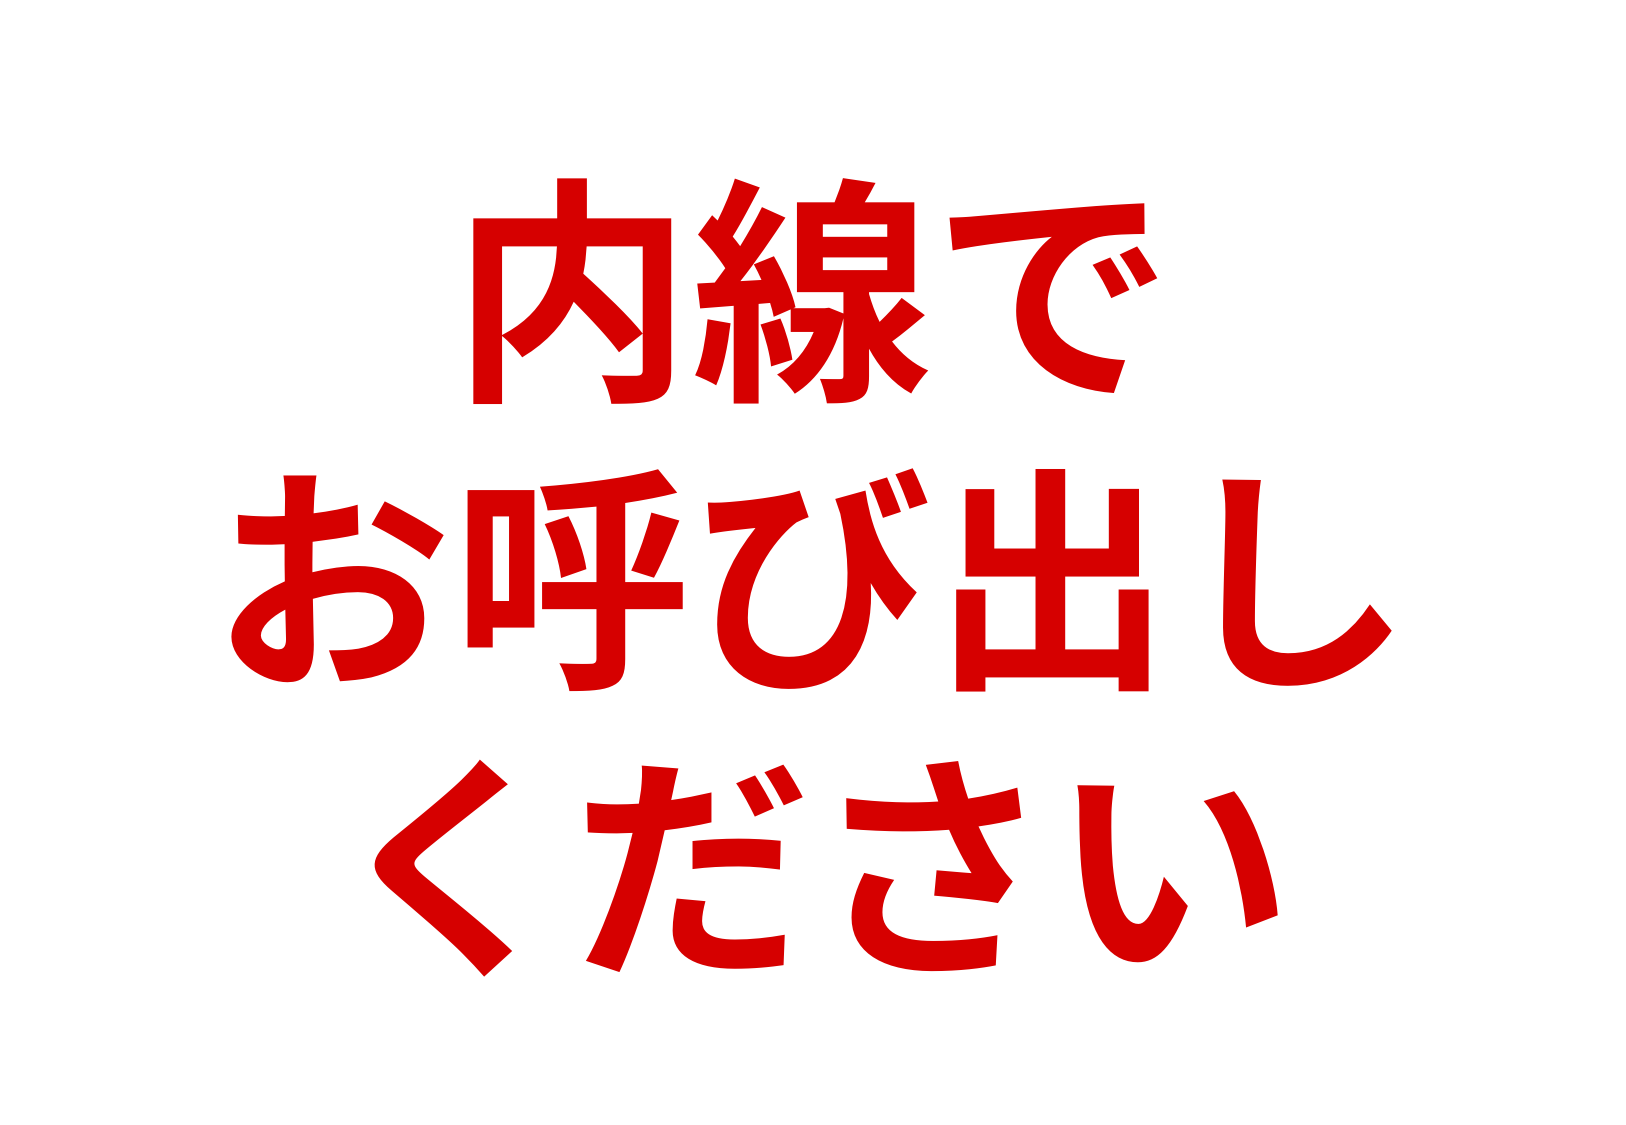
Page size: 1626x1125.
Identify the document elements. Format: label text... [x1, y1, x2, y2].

text_box 内線で お呼び出し ください [0, 135, 1625, 1013]
